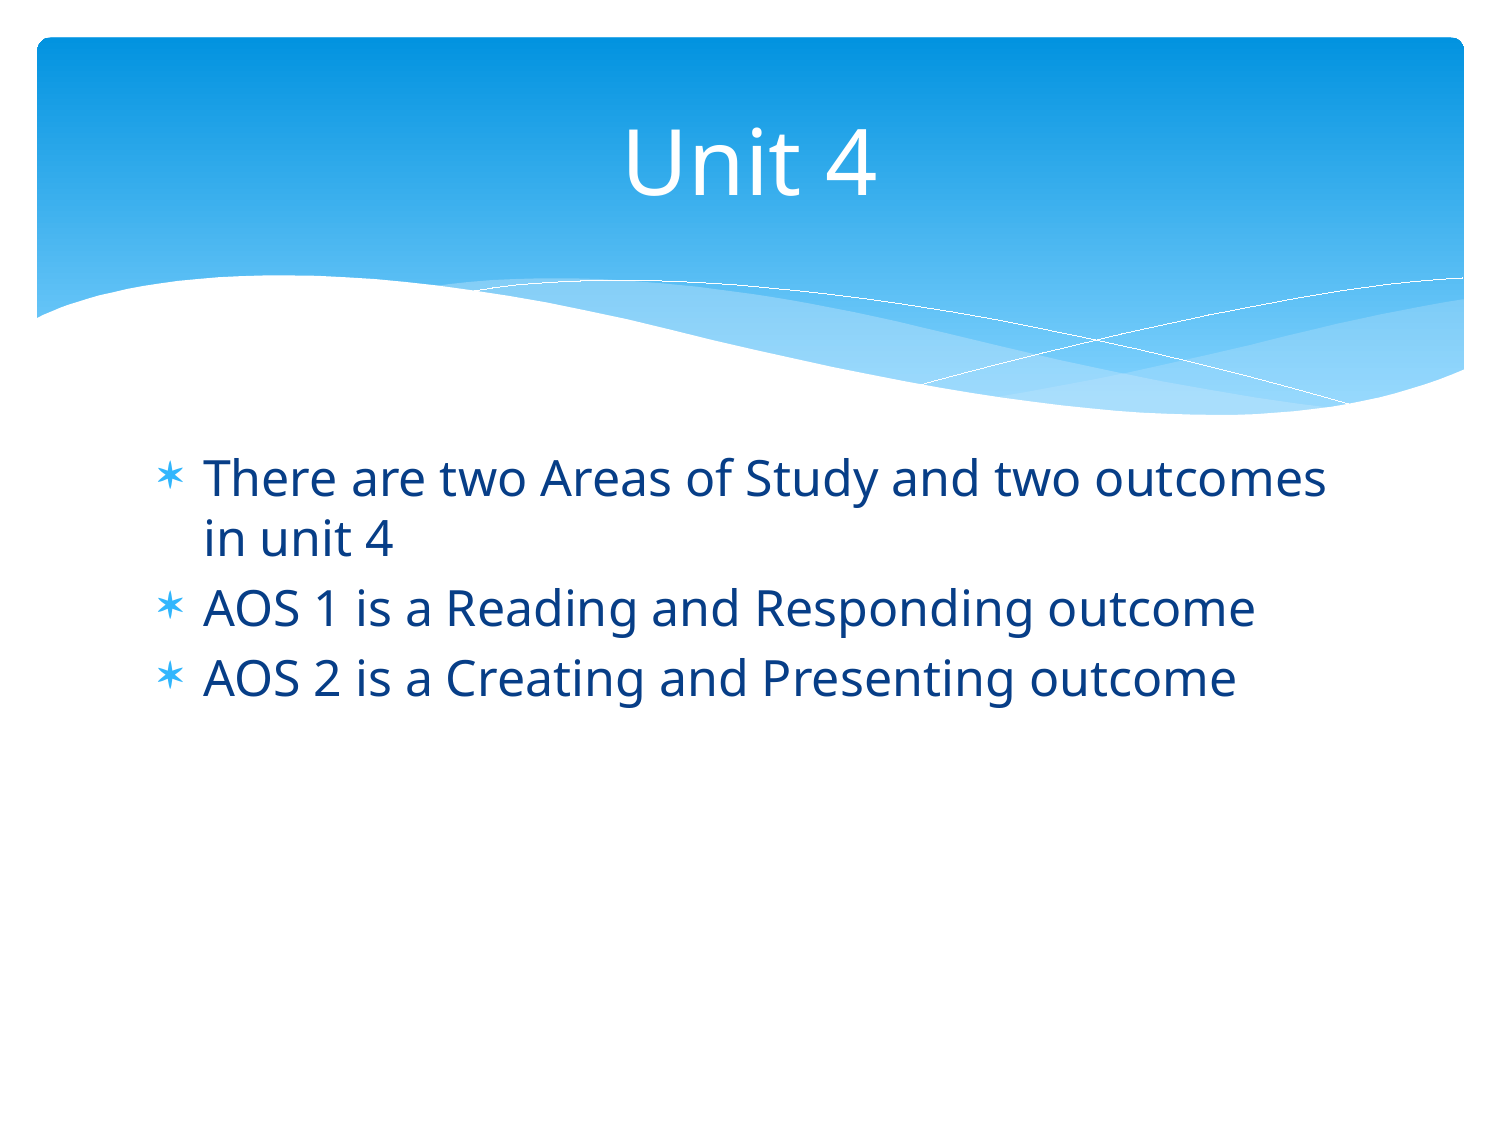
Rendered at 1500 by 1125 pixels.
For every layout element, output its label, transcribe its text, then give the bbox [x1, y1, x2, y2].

title Unit 4 [75, 55, 1425, 261]
list There are two Areas of Study and two outcomes in unit 4 AOS 1 is a Reading and Responding outcome AOS 2 is a Creating and Presenting outcome [143, 438, 1359, 1005]
